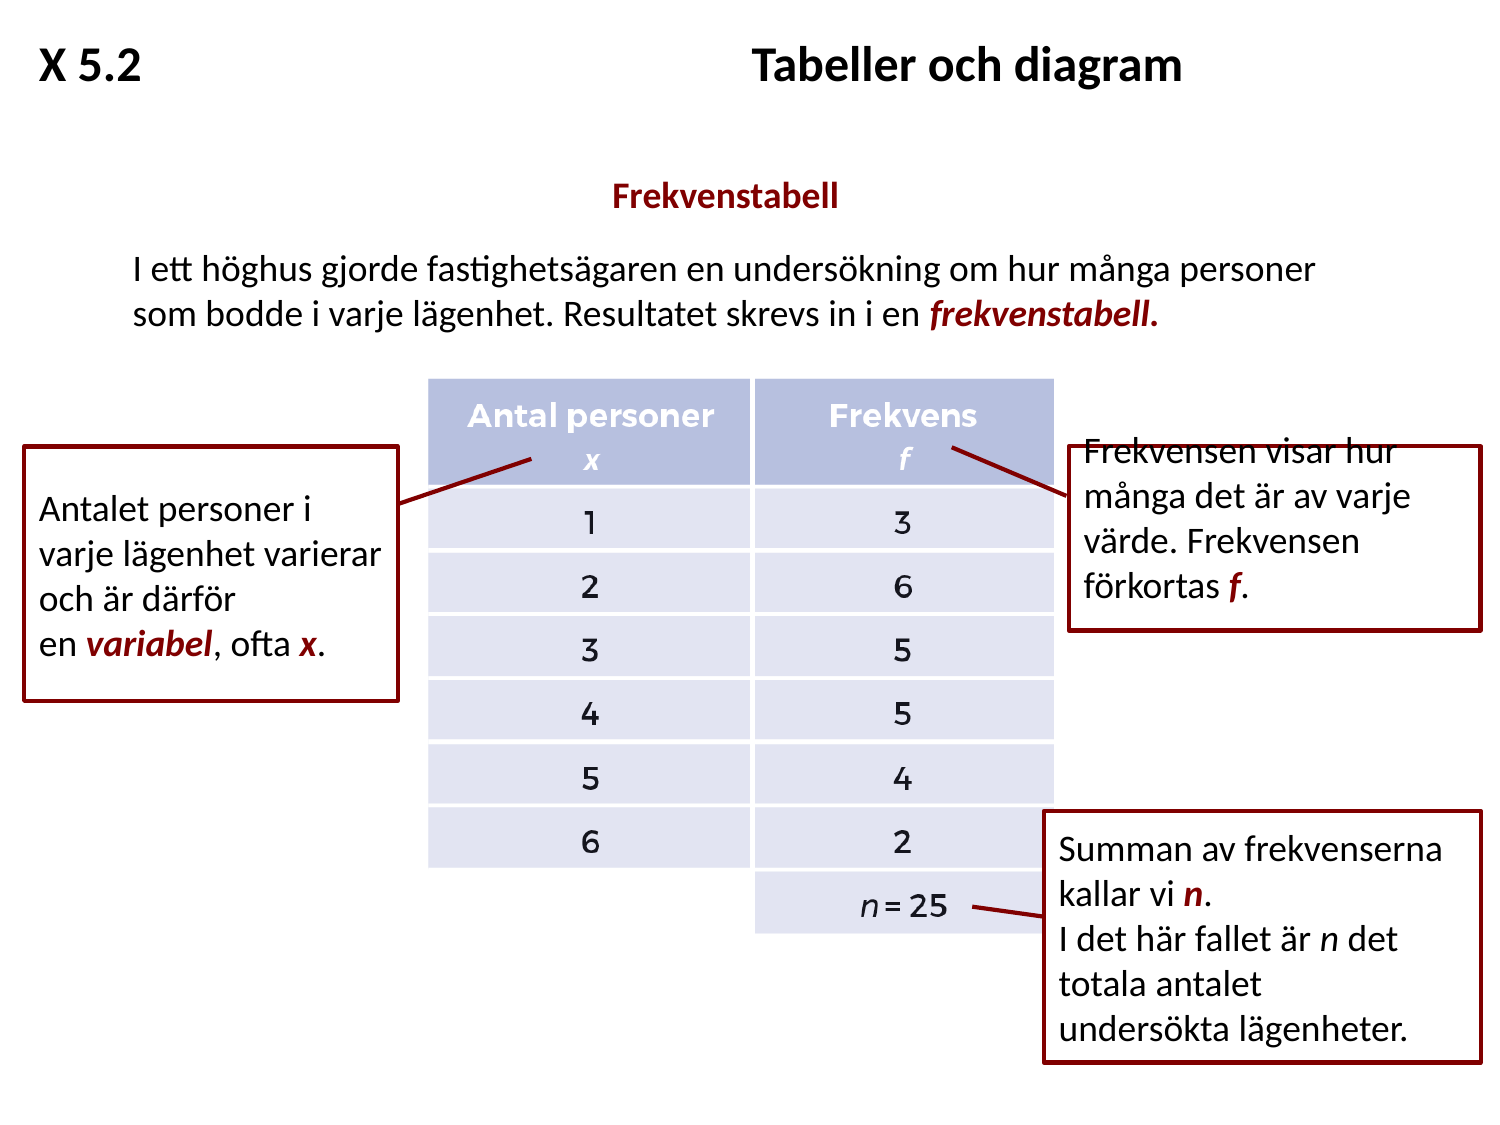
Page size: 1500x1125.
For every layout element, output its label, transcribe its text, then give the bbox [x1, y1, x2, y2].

text_box X 5.2 Tabeller och diagram [24, 24, 1481, 100]
text_box Frekvensen visar hur många det är av varje värde. Frekvensen förkortas f. [1060, 444, 1483, 633]
text_box I ett höghus gjorde fastighetsägaren en undersökning om hur många personer som bodde i varje lägenhet. Resultatet skrevs in i en frekvenstabell. [117, 236, 1387, 341]
text_box Summan av frekvenserna kallar vi n. I det här fallet är n det totala antalet undersökta lägenheter. [1042, 809, 1483, 1065]
text_box Frekvenstabell [597, 164, 855, 224]
picture [427, 378, 1056, 937]
text_box Antalet personer i varje lägenhet varierar och är därför en variabel, ofta x. [22, 444, 422, 703]
